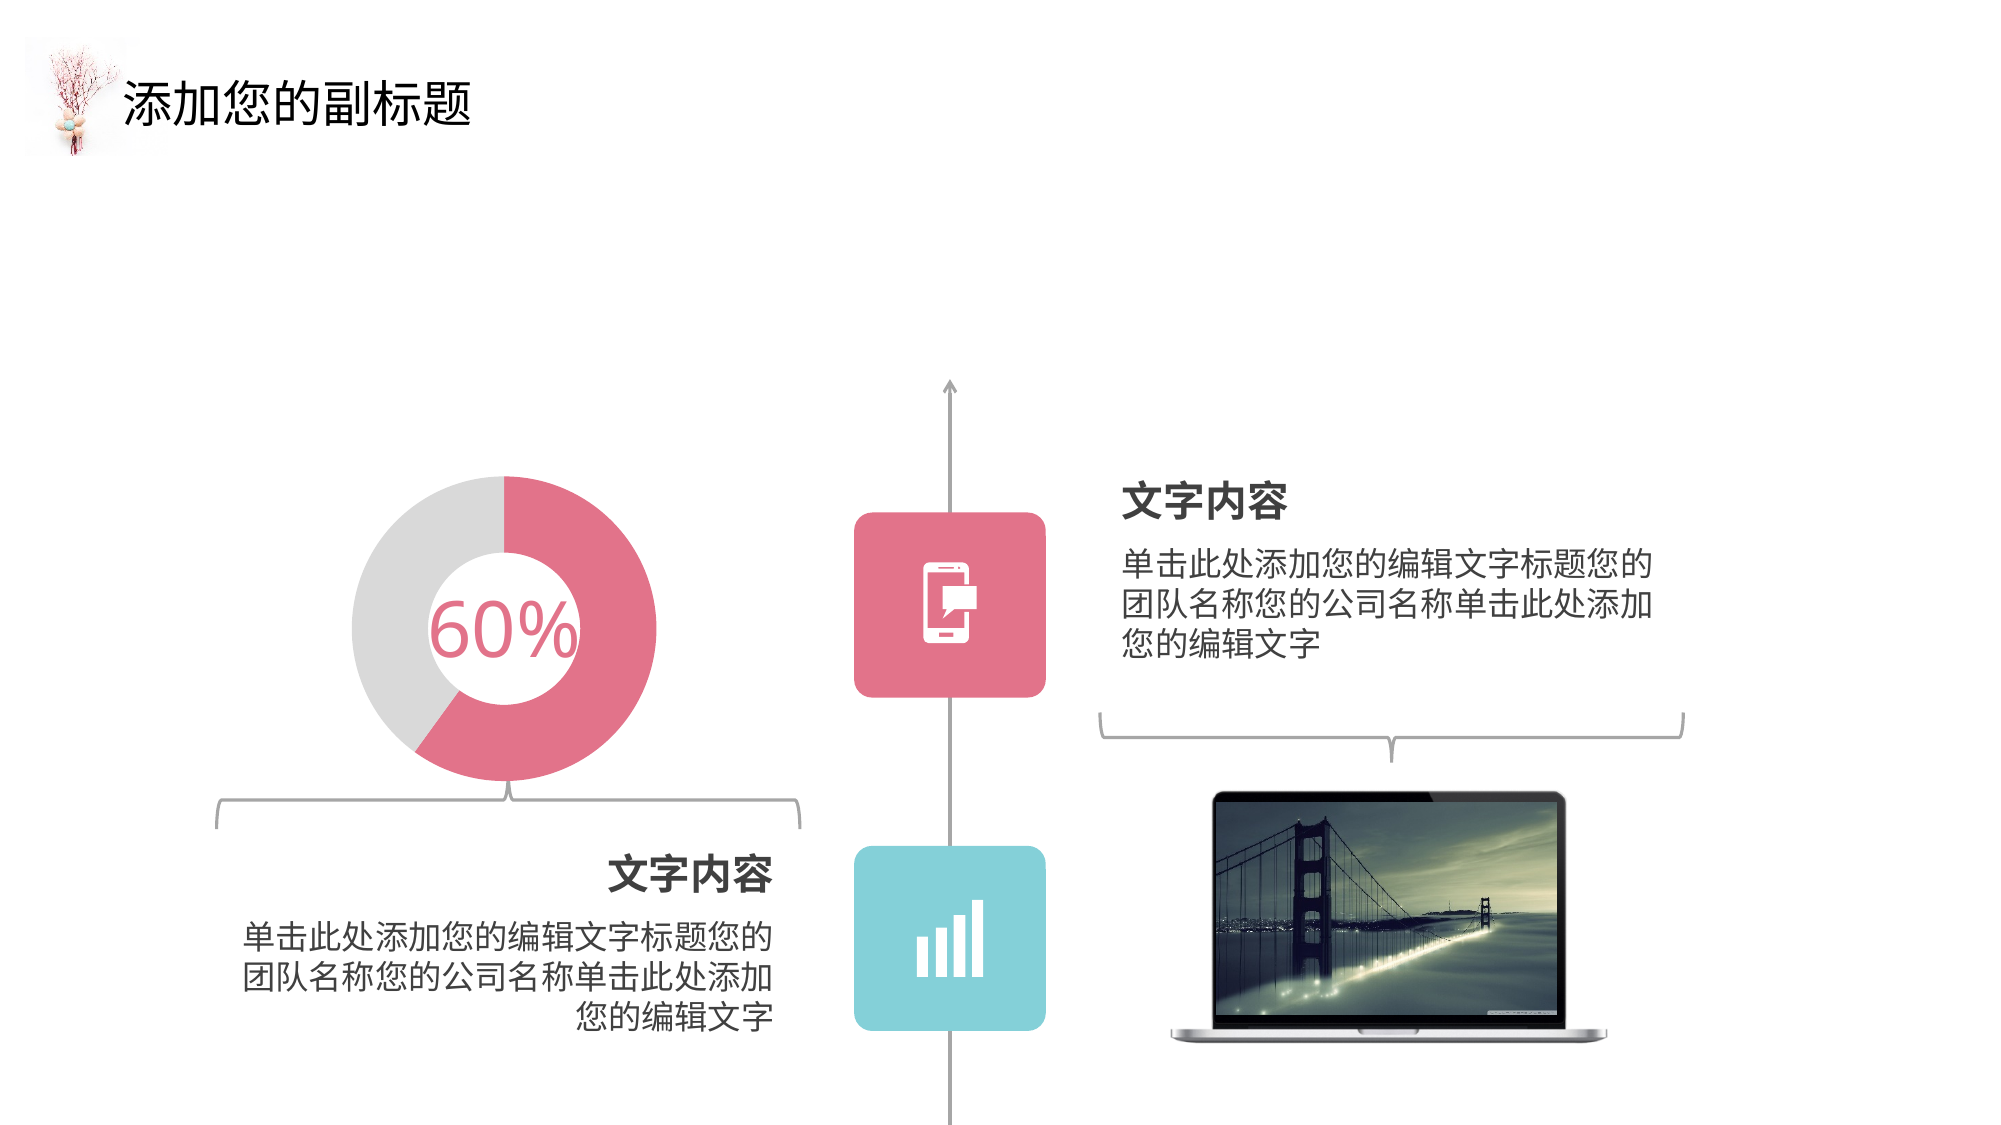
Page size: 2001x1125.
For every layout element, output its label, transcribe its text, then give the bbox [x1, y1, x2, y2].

text_box 单击此处添加您的编辑文字标题您的团队名称您的公司名称单击此处添加您的编辑文字 [212, 908, 790, 1044]
text_box [216, 788, 801, 830]
text_box [1099, 712, 1684, 763]
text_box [923, 562, 977, 644]
text_box 文字内容 [1107, 467, 1380, 583]
text_box [853, 844, 949, 1033]
text_box 文字内容 [516, 840, 789, 956]
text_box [916, 899, 984, 977]
picture [1151, 769, 1632, 1061]
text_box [24, 37, 547, 156]
text_box [853, 511, 949, 699]
text_box [951, 844, 1047, 1032]
text_box 单击此处添加您的编辑文字标题您的团队名称您的公司名称单击此处添加您的编辑文字 [1107, 535, 1684, 671]
chart [316, 470, 692, 788]
text_box [951, 511, 1047, 699]
